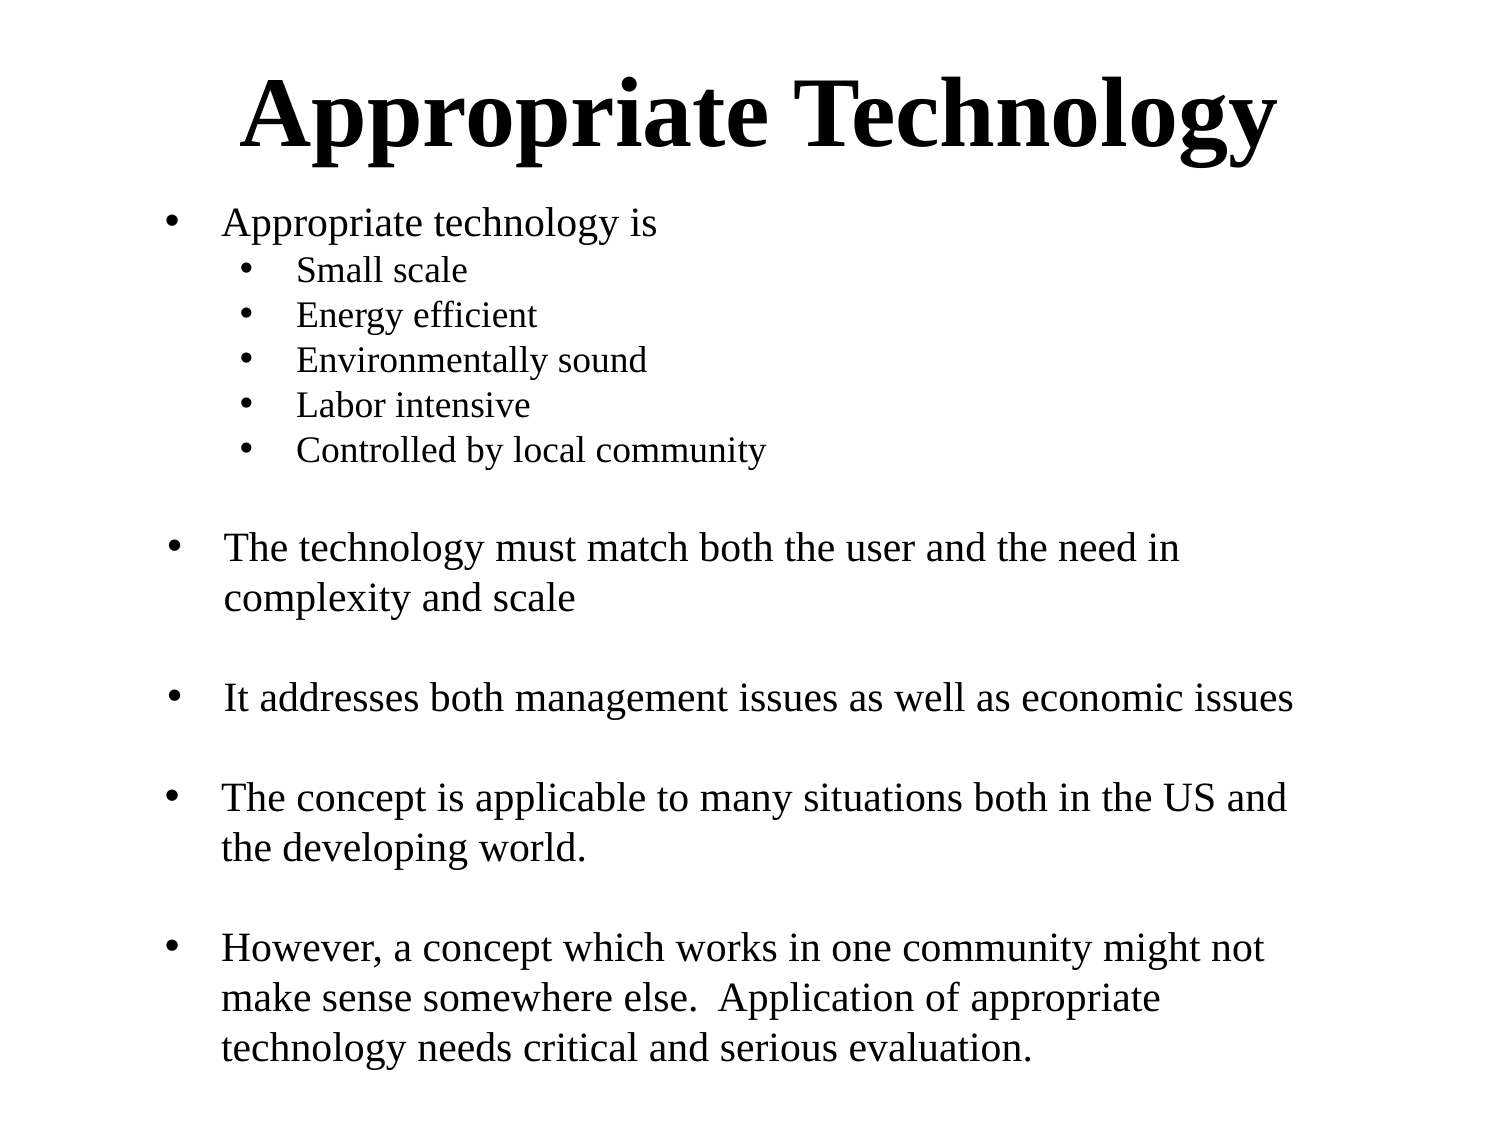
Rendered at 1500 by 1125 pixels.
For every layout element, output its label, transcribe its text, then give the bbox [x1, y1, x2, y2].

title Appropriate Technology [37, 24, 1482, 188]
text_box Appropriate technology is Small scale Energy efficient Environmentally sound Labor intensive Controlled by local community The technology must match both the user and the need in complexity and scale It addresses both management issues as well as economic issues The concept is applicable to many situations both in the US and the developing world. However, a concept which works in one community might not make sense somewhere else. Application of appropriate technology needs critical and serious evaluation. [149, 187, 1338, 1125]
